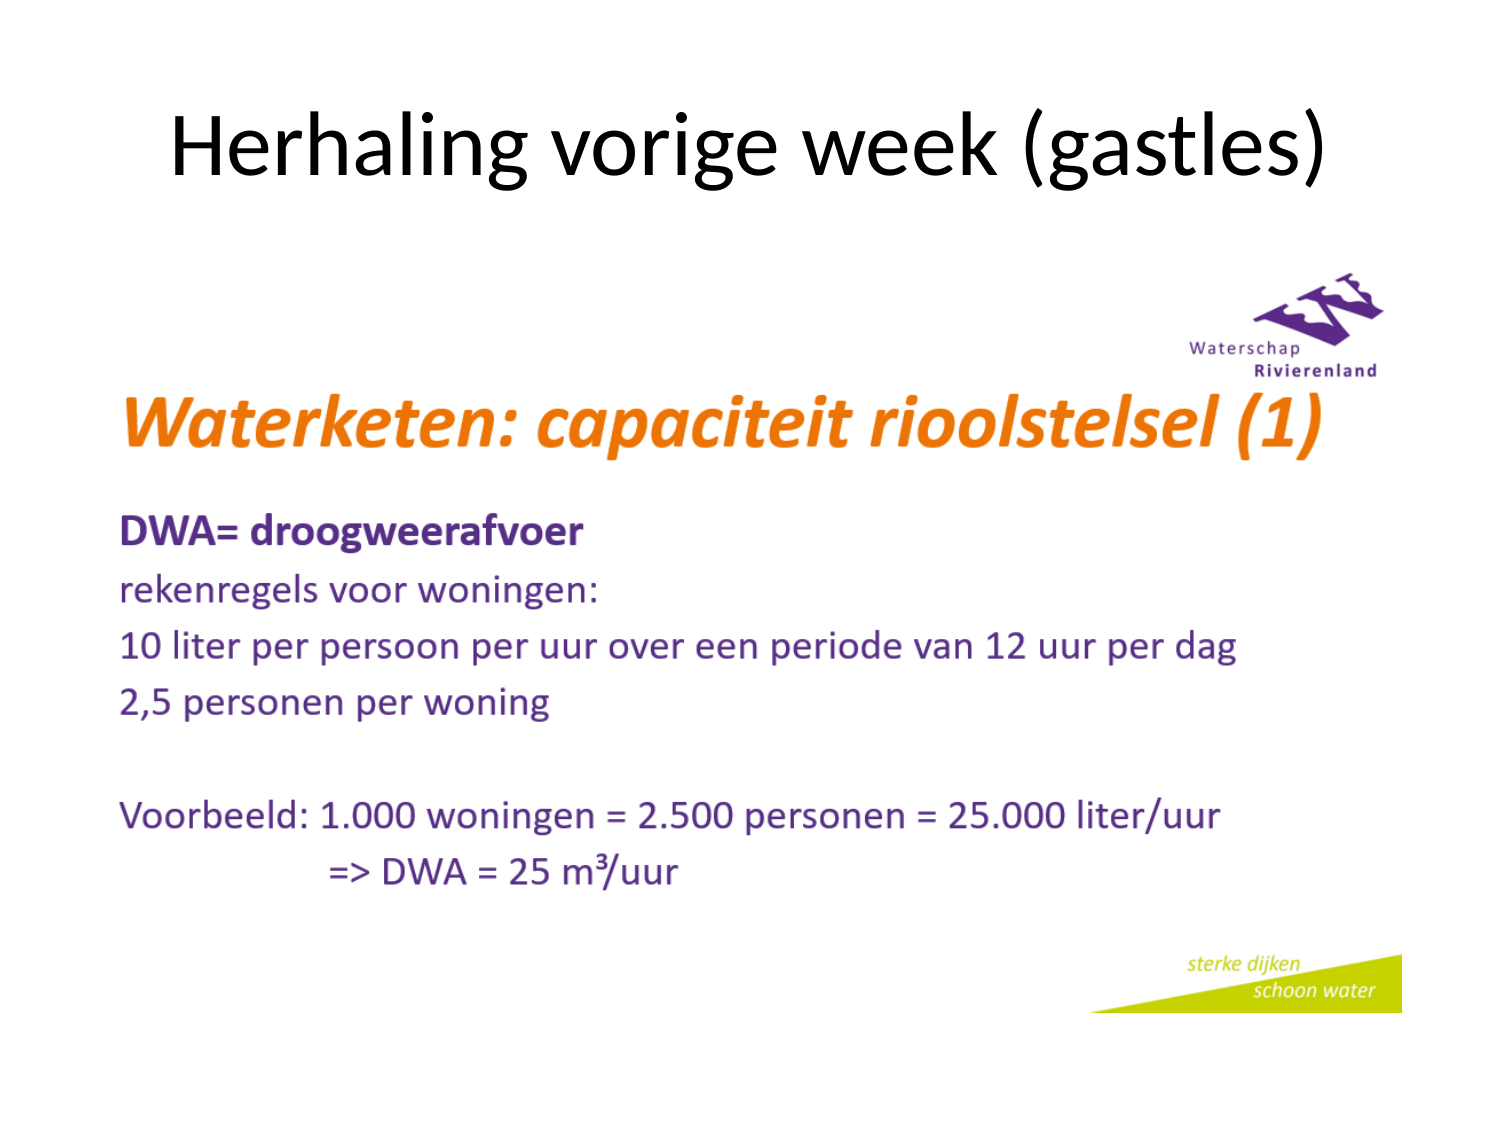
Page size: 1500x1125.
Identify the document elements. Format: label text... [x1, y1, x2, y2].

picture [74, 254, 1402, 1013]
title Herhaling vorige week (gastles) [75, 45, 1425, 233]
